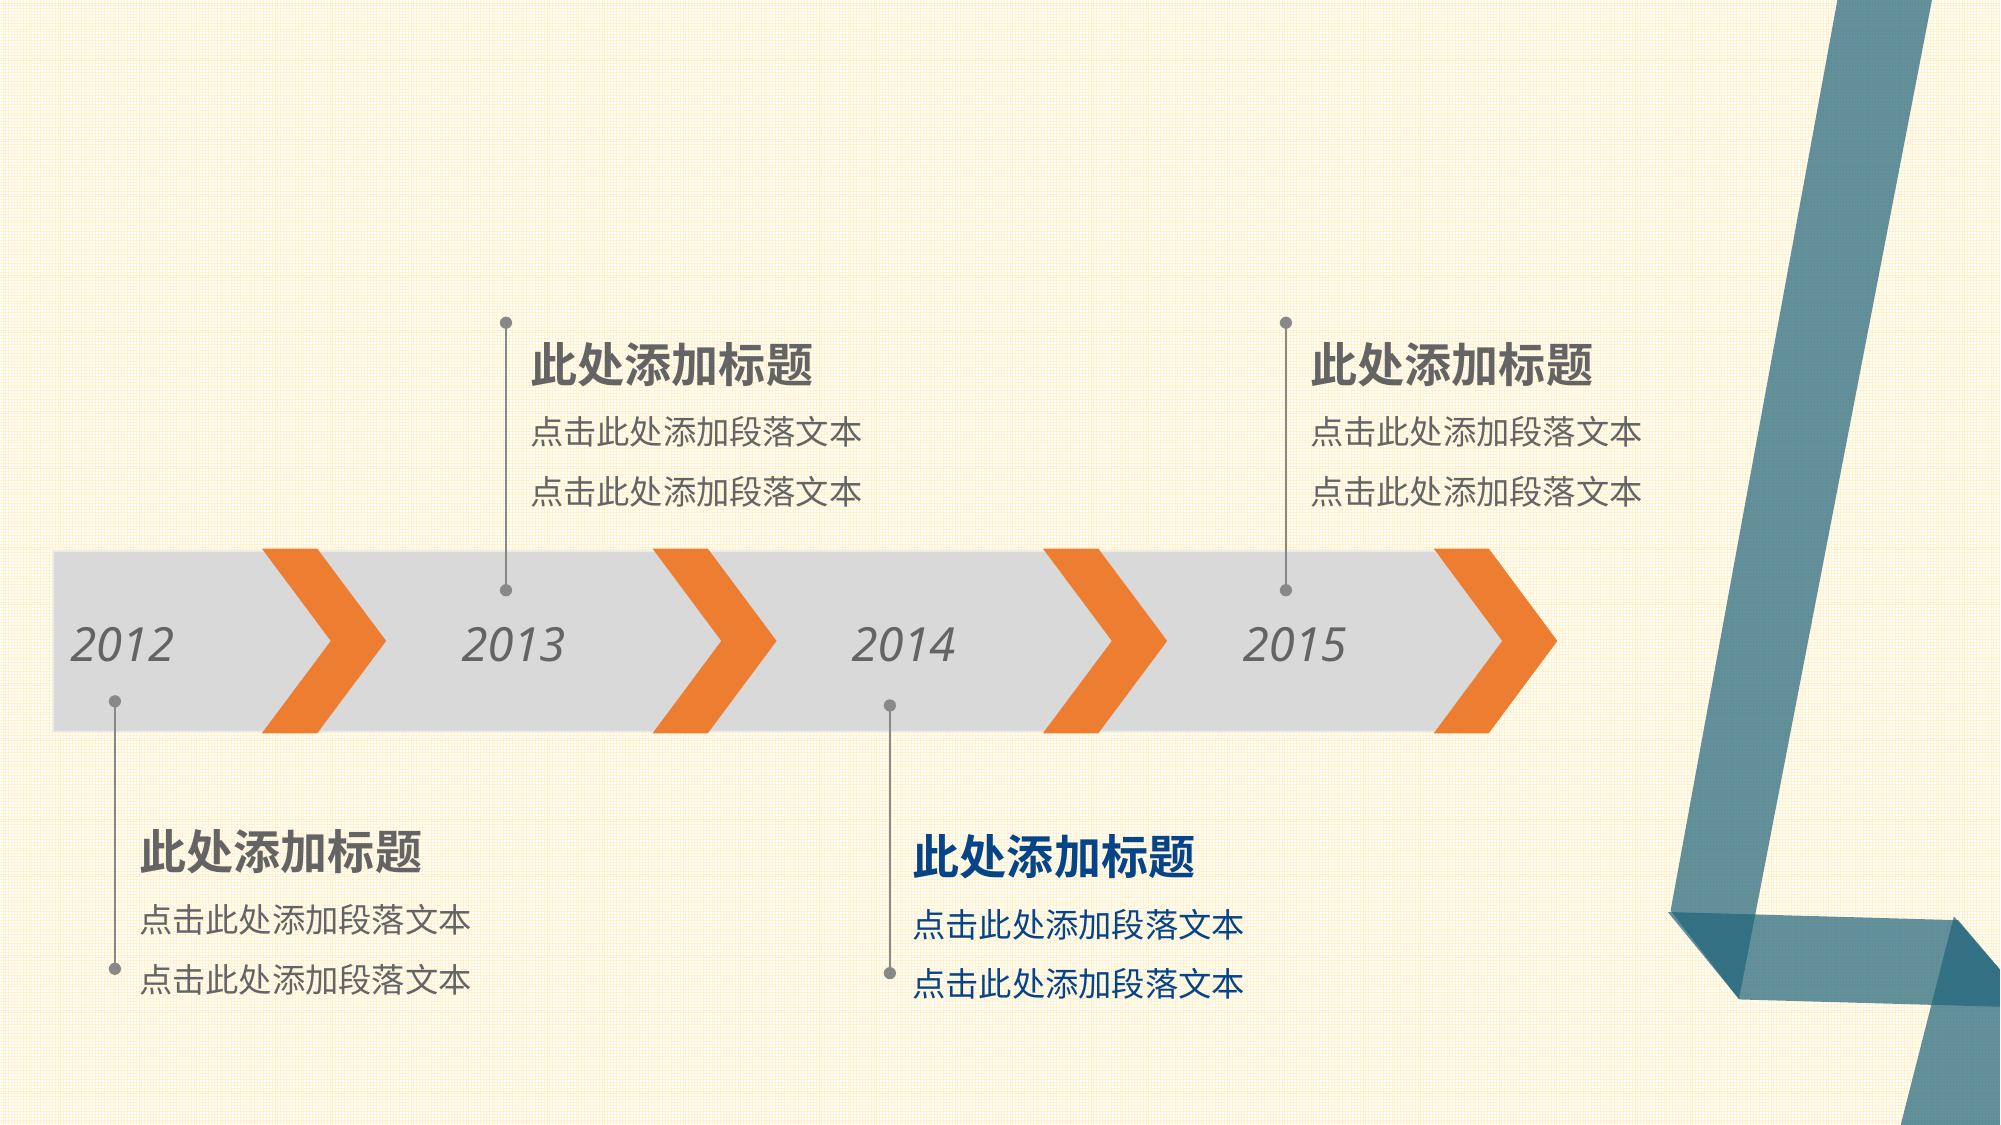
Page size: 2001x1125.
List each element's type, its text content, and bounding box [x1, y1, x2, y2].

text_box [1665, 910, 1722, 980]
text_box 2012 [51, 604, 194, 681]
text_box [261, 548, 387, 701]
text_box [505, 294, 928, 591]
text_box [1042, 548, 1168, 705]
text_box [1899, 1006, 2000, 1125]
text_box [1101, 551, 1501, 732]
text_box [53, 551, 330, 732]
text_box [114, 701, 537, 1014]
text_box [710, 551, 1111, 732]
text_box [320, 551, 720, 732]
text_box [652, 591, 777, 734]
text_box [1740, 913, 2000, 1008]
text_box [1433, 591, 1558, 734]
text_box [1669, 0, 1934, 1002]
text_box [1285, 294, 1708, 591]
text_box 2013 [442, 604, 585, 681]
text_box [888, 705, 1310, 1019]
text_box 2015 [1223, 604, 1367, 681]
text_box 2014 [832, 604, 975, 681]
